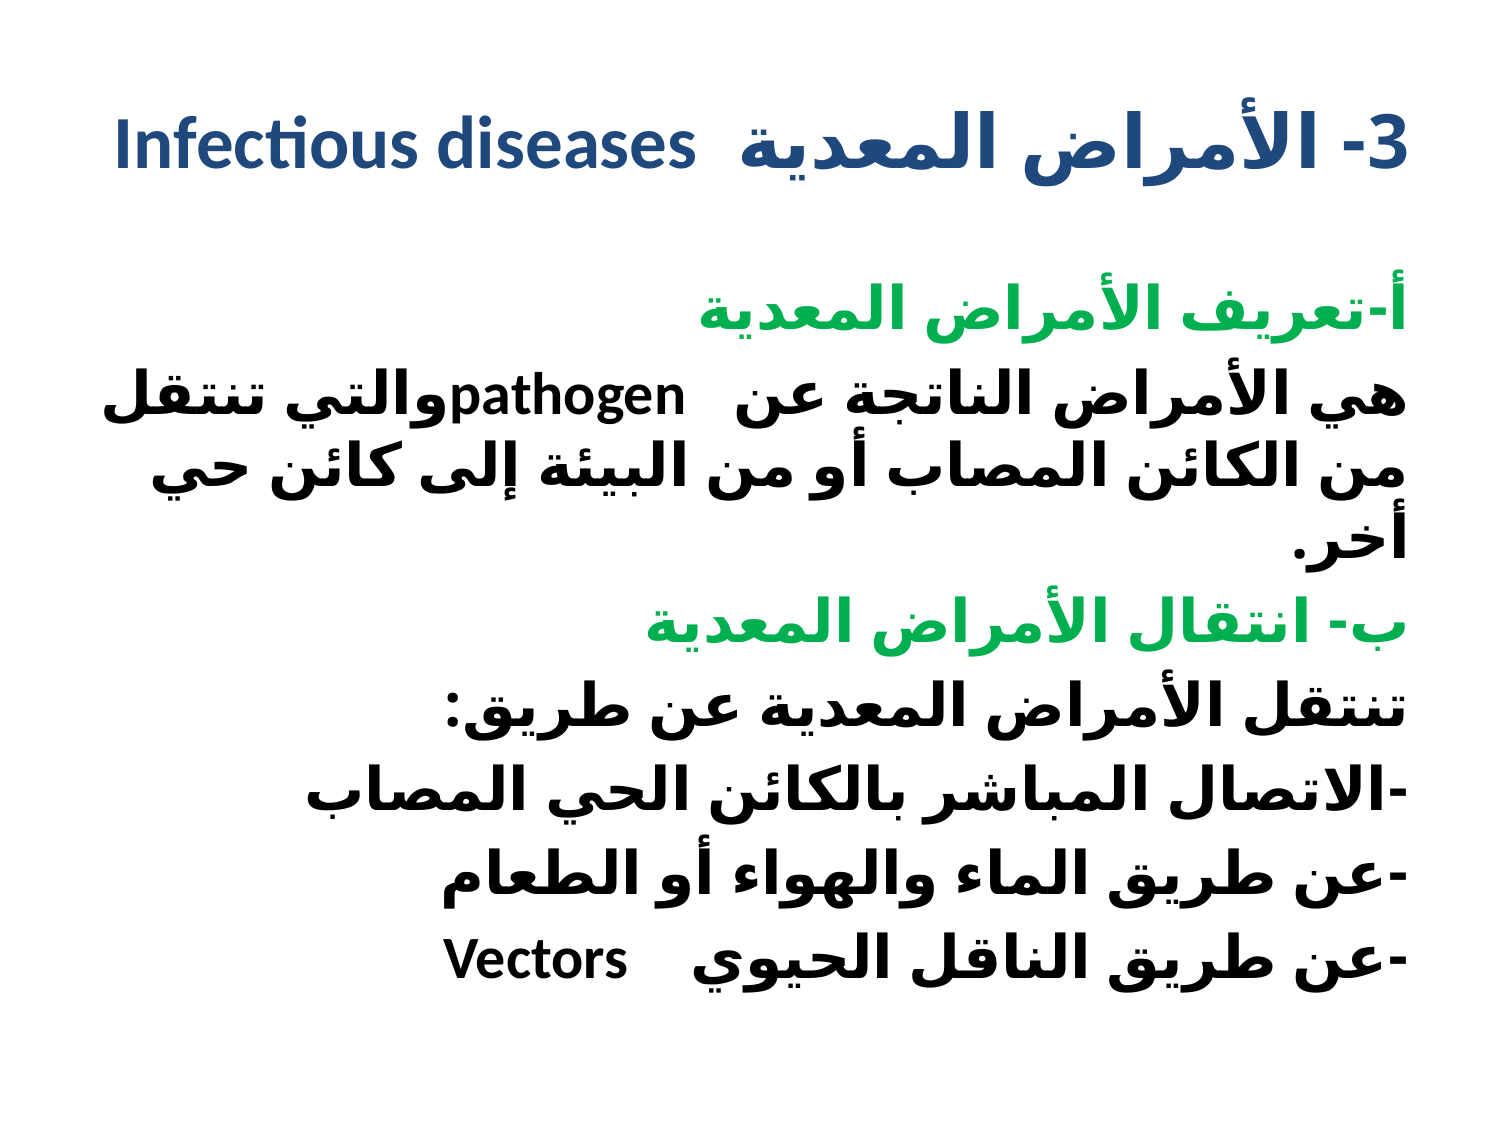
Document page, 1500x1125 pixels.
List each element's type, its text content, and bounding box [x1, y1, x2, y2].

list أ-تعريف الأمراض المعدية هي الأمراض الناتجة عن pathogenوالتي تنتقل من الكائن المصاب أو من البيئة إلى كائن حي أخر. ب- انتقال الأمراض المعدية تنتقل الأمراض المعدية عن طريق: -الاتصال المباشر بالكائن الحي المصاب -عن طريق الماء والهواء أو الطعام -عن طريق الناقل الحيوي Vectors [75, 262, 1425, 1005]
title 3- الأمراض المعدية Infectious diseases [75, 45, 1425, 233]
